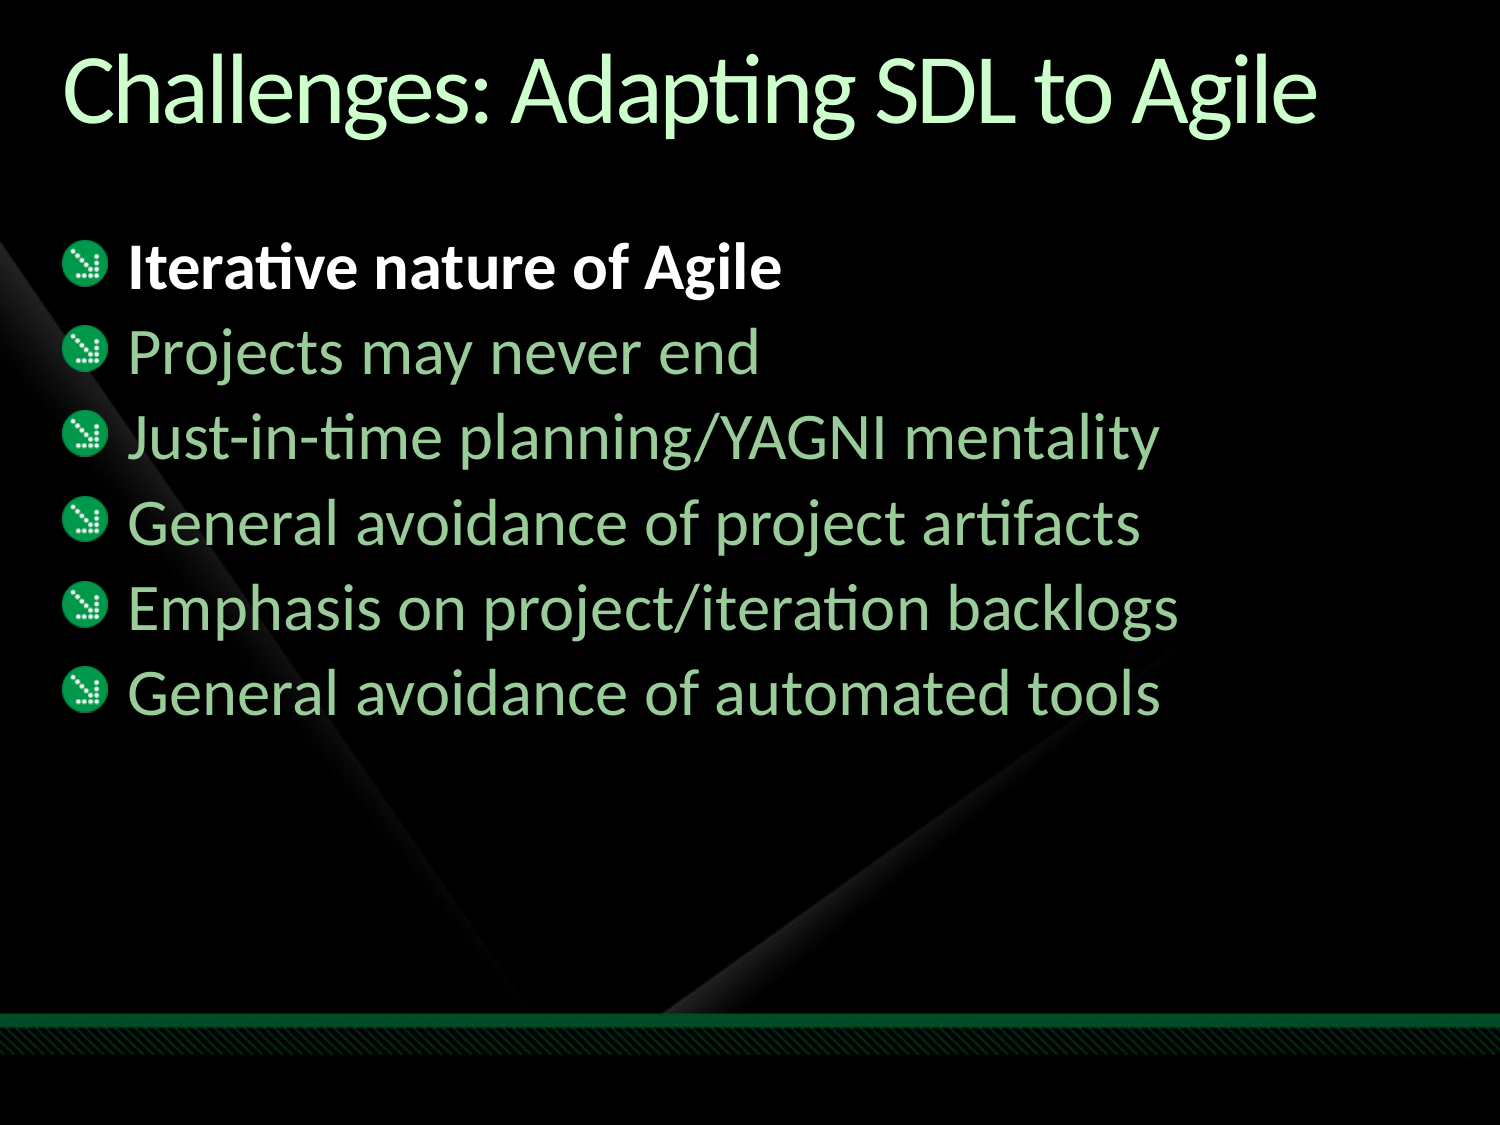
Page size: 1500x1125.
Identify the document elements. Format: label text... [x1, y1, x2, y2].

picture [0, 0, 1500, 1125]
title Challenges: Adapting SDL to Agile [62, 37, 1438, 147]
list Iterative nature of Agile Projects may never end Just-in-time planning/YAGNI mentality General avoidance of project artifacts Emphasis on project/iteration backlogs General avoidance of automated tools [62, 231, 1438, 980]
